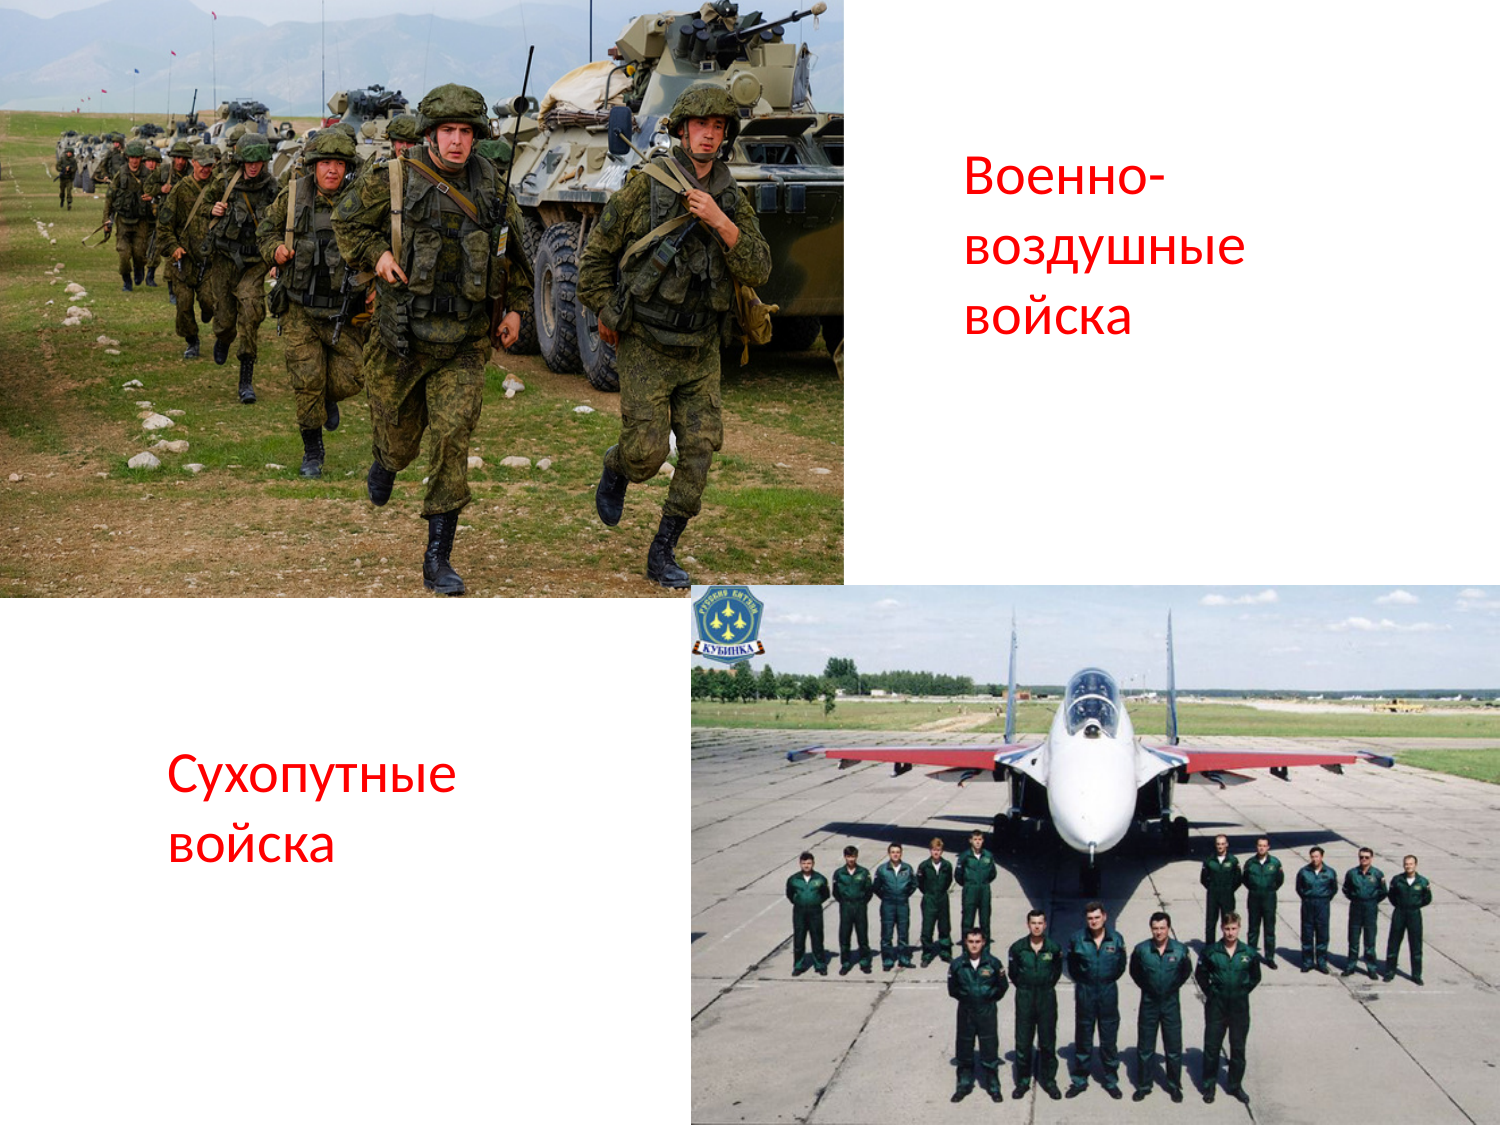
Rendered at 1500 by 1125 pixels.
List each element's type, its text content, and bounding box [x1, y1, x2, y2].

text_box Военно- воздушные войска [949, 128, 1278, 354]
picture [0, 0, 1500, 1125]
text_box Сухопутные войска [152, 726, 516, 882]
